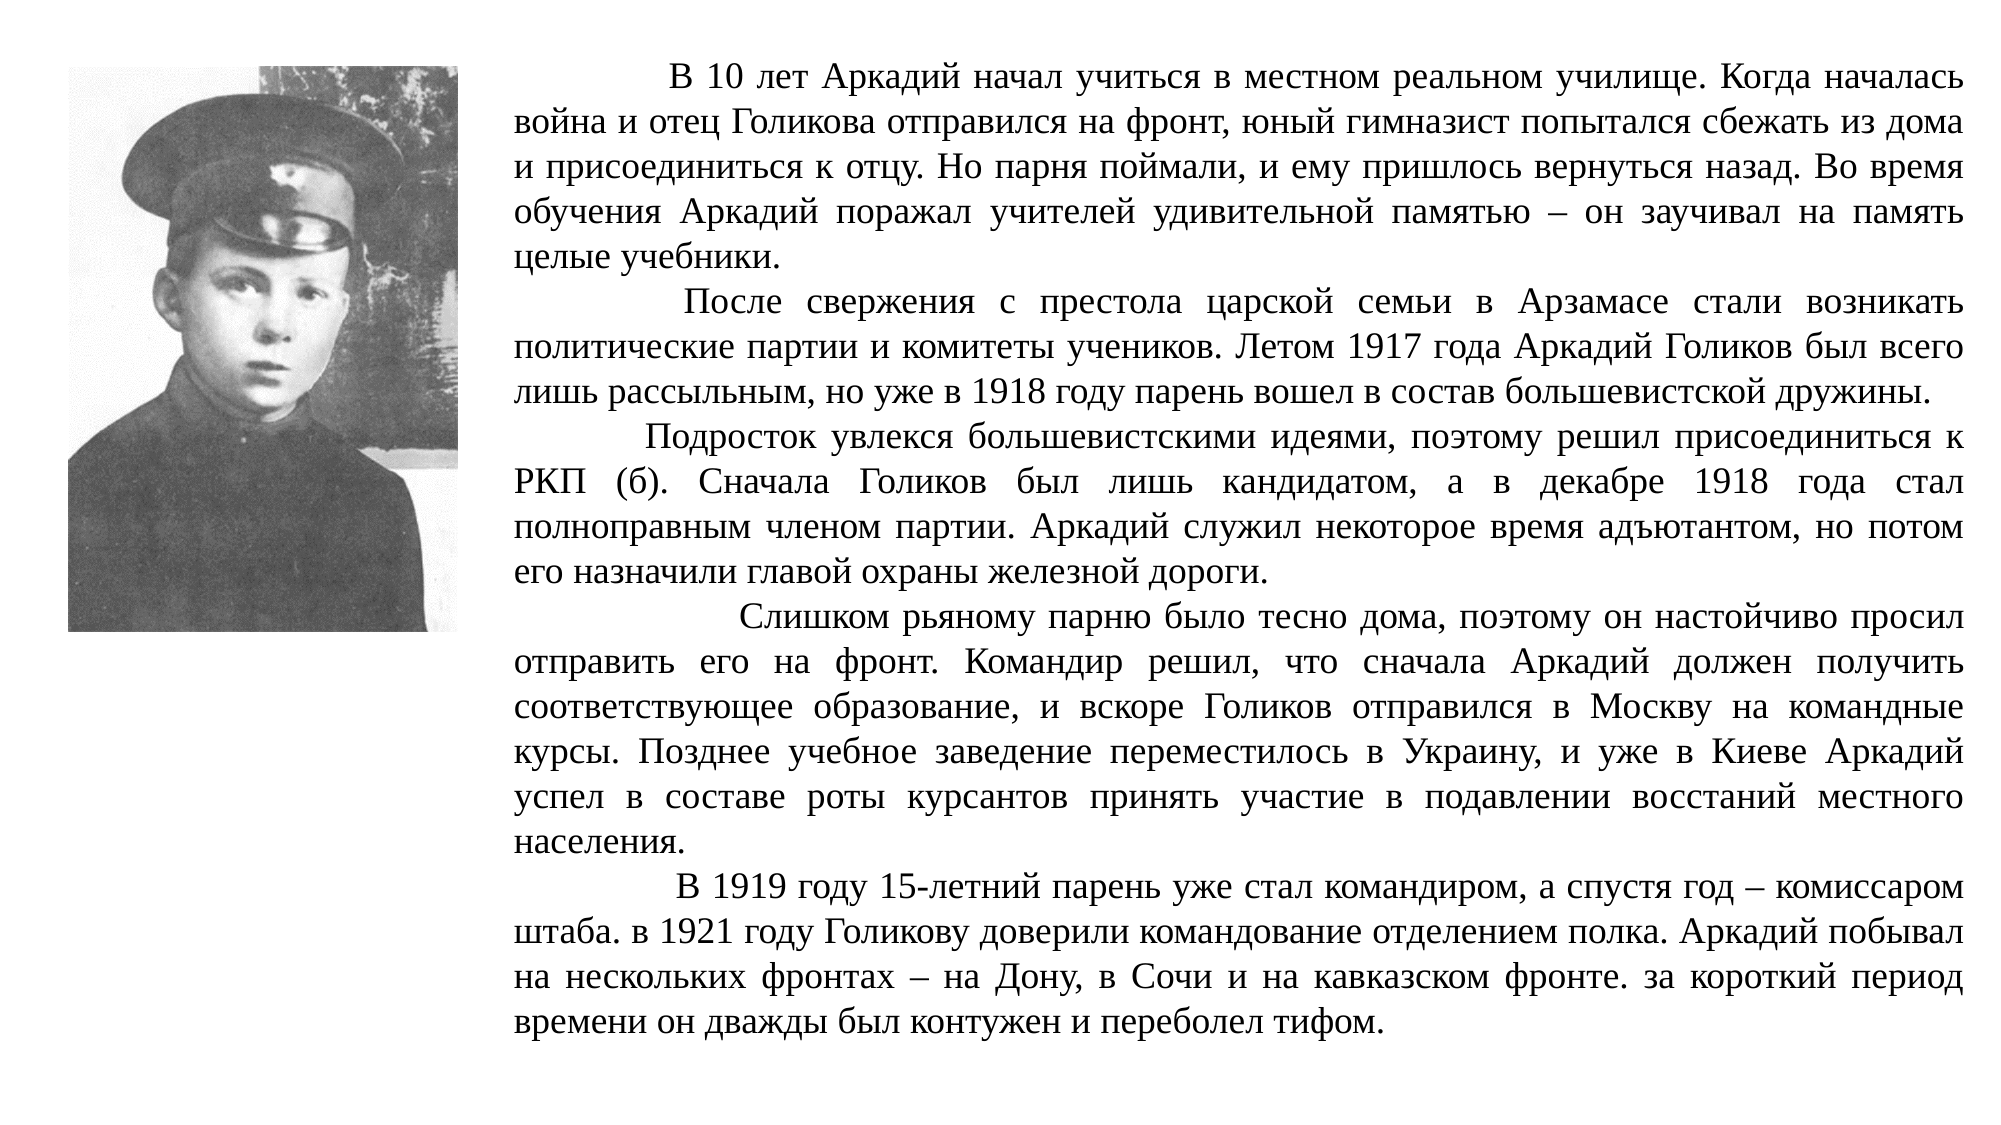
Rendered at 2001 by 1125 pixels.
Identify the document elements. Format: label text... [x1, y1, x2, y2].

text_box В 10 лет Аркадий начал учиться в местном реальном училище. Когда началась война и отец Голикова отправился на фронт, юный гимназист попытался сбежать из дома и присоединиться к отцу. Но парня поймали, и ему пришлось вернуться назад. Во время обучения Аркадий поражал учителей удивительной памятью – он заучивал на память целые учебники. После свержения с престола царской семьи в Арзамасе стали возникать политические партии и комитеты учеников. Летом 1917 года Аркадий Голиков был всего лишь рассыльным, но уже в 1918 году парень вошел в состав большевистской дружины. Подросток увлекся большевистскими идеями, поэтому решил присоединиться к РКП (б). Сначала Голиков был лишь кандидатом, а в декабре 1918 года стал полноправным членом партии. Аркадий служил некоторое время адъютантом, но потом его назначили главой охраны железной дороги. Слишком рьяному парню было тесно дома, поэтому он настойчиво просил отправить его на фронт. Командир решил, что сначала Аркадий должен получить соответствующее образование, и вскоре Голиков отправился в Москву на командные курсы. Позднее учебное заведение переместилось в Украину, и уже в Киеве Аркадий успел в составе роты курсантов принять участие в подавлении восстаний местного населения. В 1919 году 15-летний парень уже стал командиром, а спустя год – комиссаром штаба. в 1921 году Голикову доверили командование отделением полка. Аркадий побывал на нескольких фронтах – на Дону, в Сочи и на кавказском фронте. за короткий период времени он дважды был контужен и переболел тифом. [499, 43, 1981, 1049]
picture [68, 66, 458, 632]
